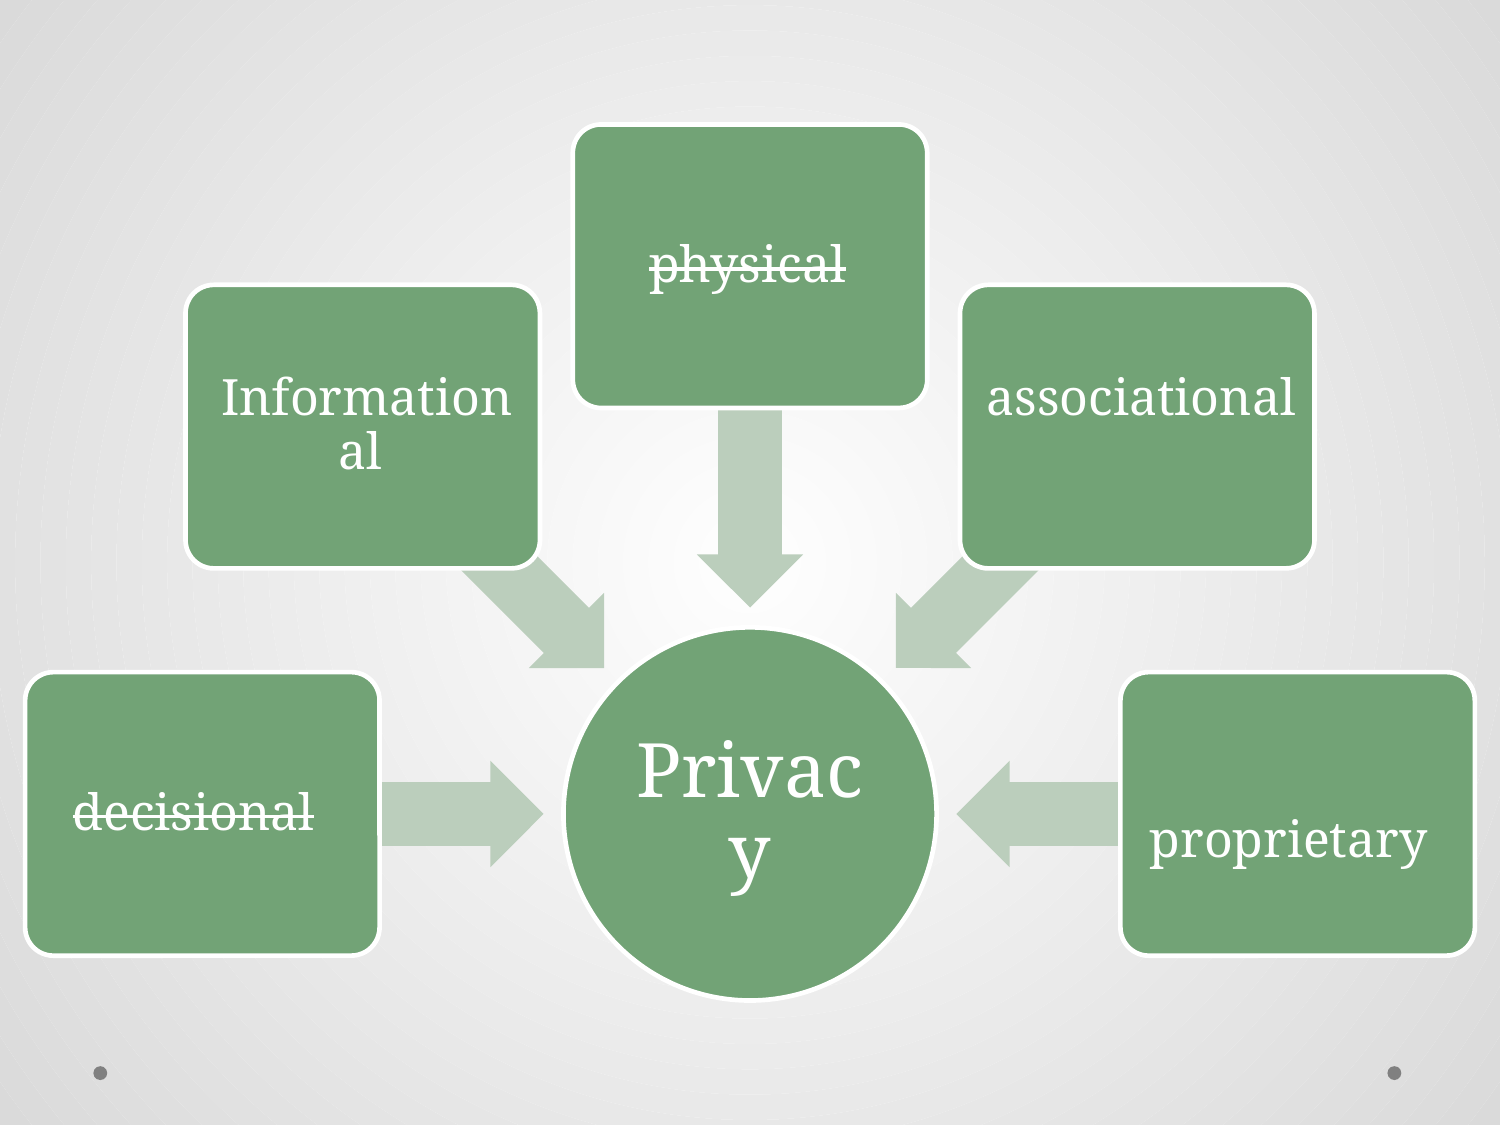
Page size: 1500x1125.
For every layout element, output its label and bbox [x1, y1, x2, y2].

text_box [24, 62, 1476, 1063]
